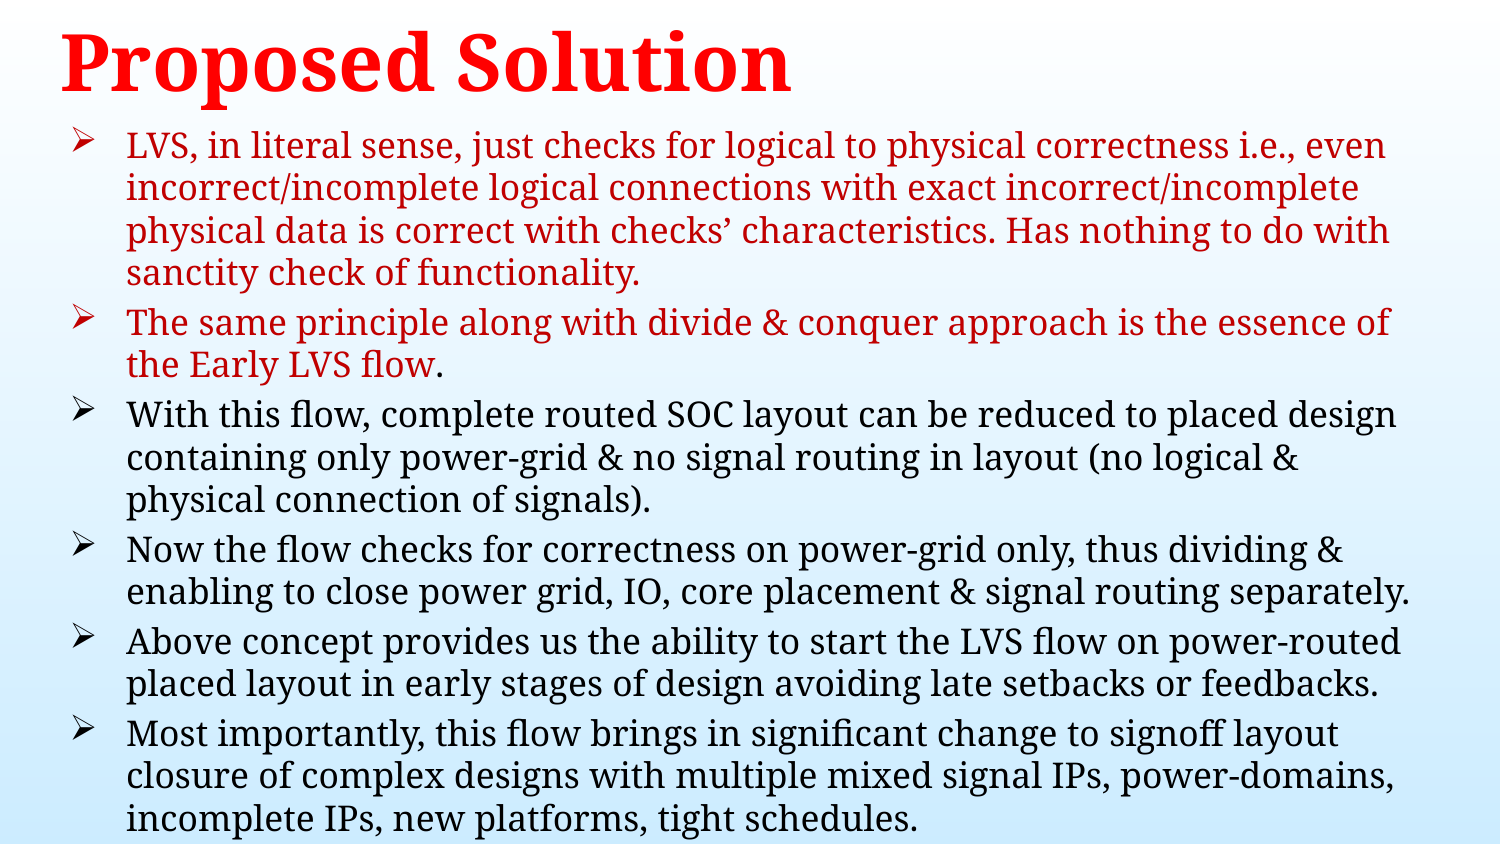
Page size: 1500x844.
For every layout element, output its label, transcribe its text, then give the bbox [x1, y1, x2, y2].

list LVS, in literal sense, just checks for logical to physical correctness i.e., even incorrect/incomplete logical connections with exact incorrect/incomplete physical data is correct with checks’ characteristics. Has nothing to do with sanctity check of functionality. The same principle along with divide & conquer approach is the essence of the Early LVS flow. With this flow, complete routed SOC layout can be reduced to placed design containing only power-grid & no signal routing in layout (no logical & physical connection of signals). Now the flow checks for correctness on power-grid only, thus dividing & enabling to close power grid, IO, core placement & signal routing separately. Above concept provides us the ability to start the LVS flow on power-routed placed layout in early stages of design avoiding late setbacks or feedbacks. Most importantly, this flow brings in significant change to signoff layout closure of complex designs with multiple mixed signal IPs, power-domains, incomplete IPs, new platforms, tight schedules. [54, 115, 1455, 802]
title Proposed Solution [45, 20, 1433, 100]
